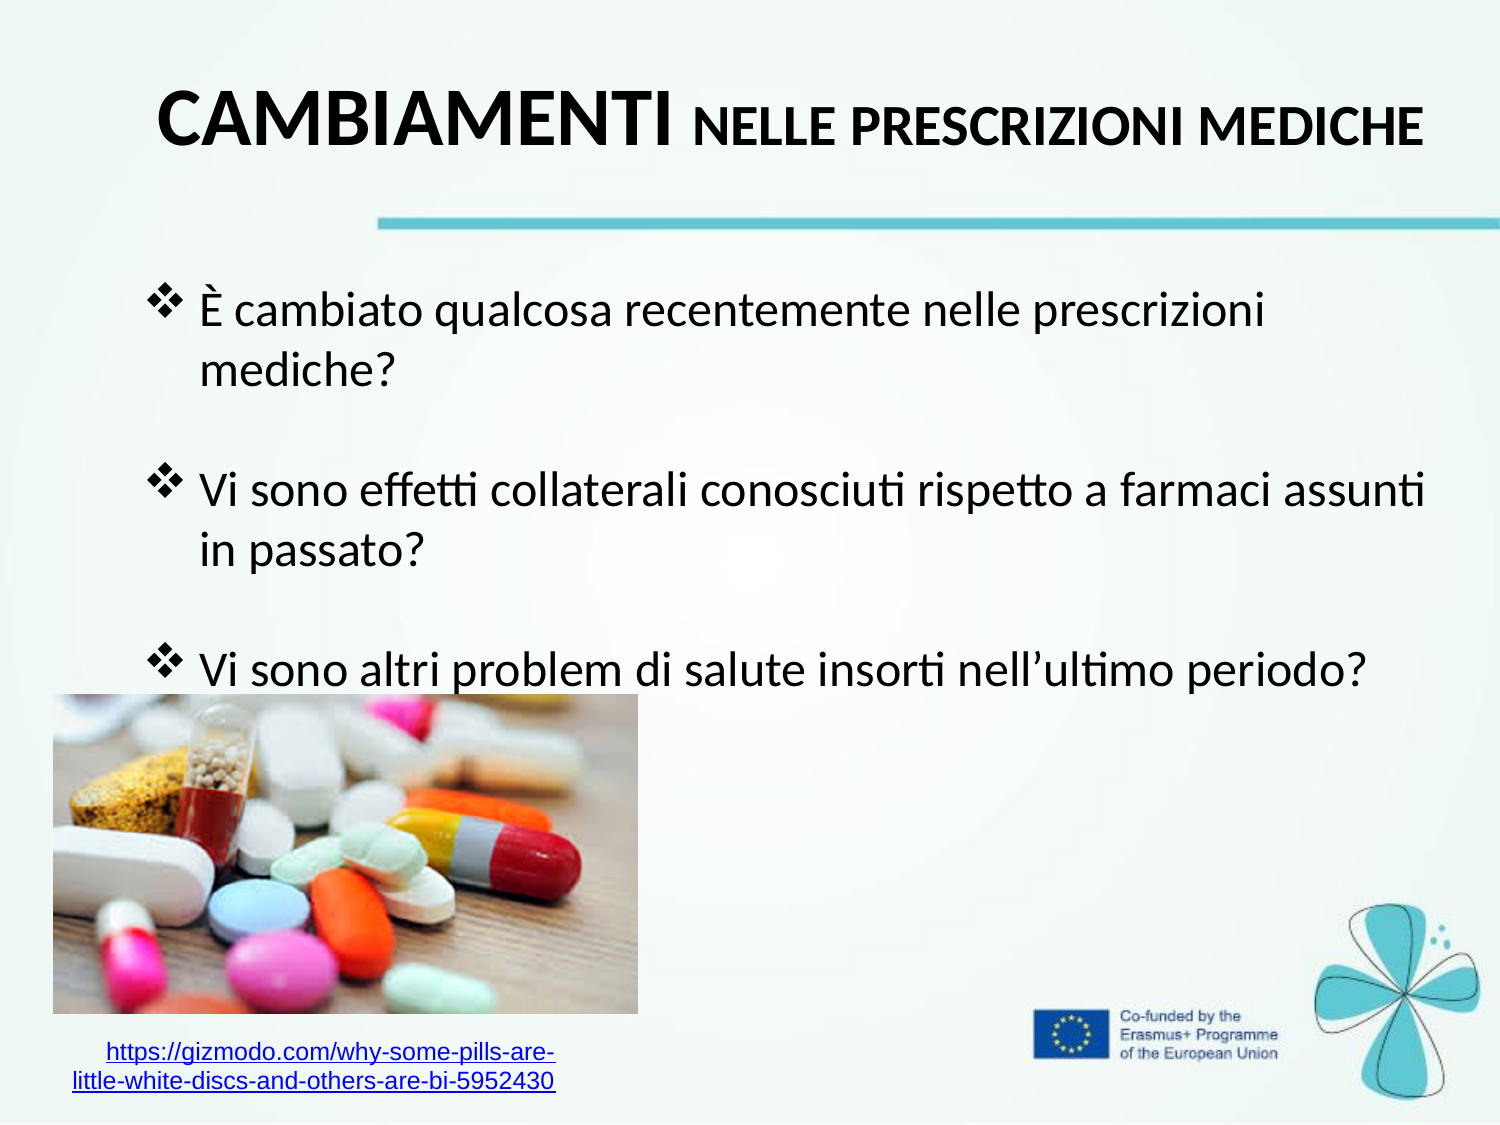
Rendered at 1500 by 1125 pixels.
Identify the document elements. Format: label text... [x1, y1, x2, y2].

text_box https://gizmodo.com/why-some-pills-are- little-white-discs-and-others-are-bi-5952430 [57, 1027, 571, 1103]
text_box È cambiato qualcosa recentemente nelle prescrizioni mediche? Vi sono effetti collaterali conosciuti rispetto a farmaci assunti in passato? Vi sono altri problem di salute insorti nell’ultimo periodo? [53, 269, 1447, 1105]
picture [0, 0, 1500, 1125]
text_box CAMBIAMENTI NELLE PRESCRIZIONI MEDICHE [113, 54, 1441, 170]
